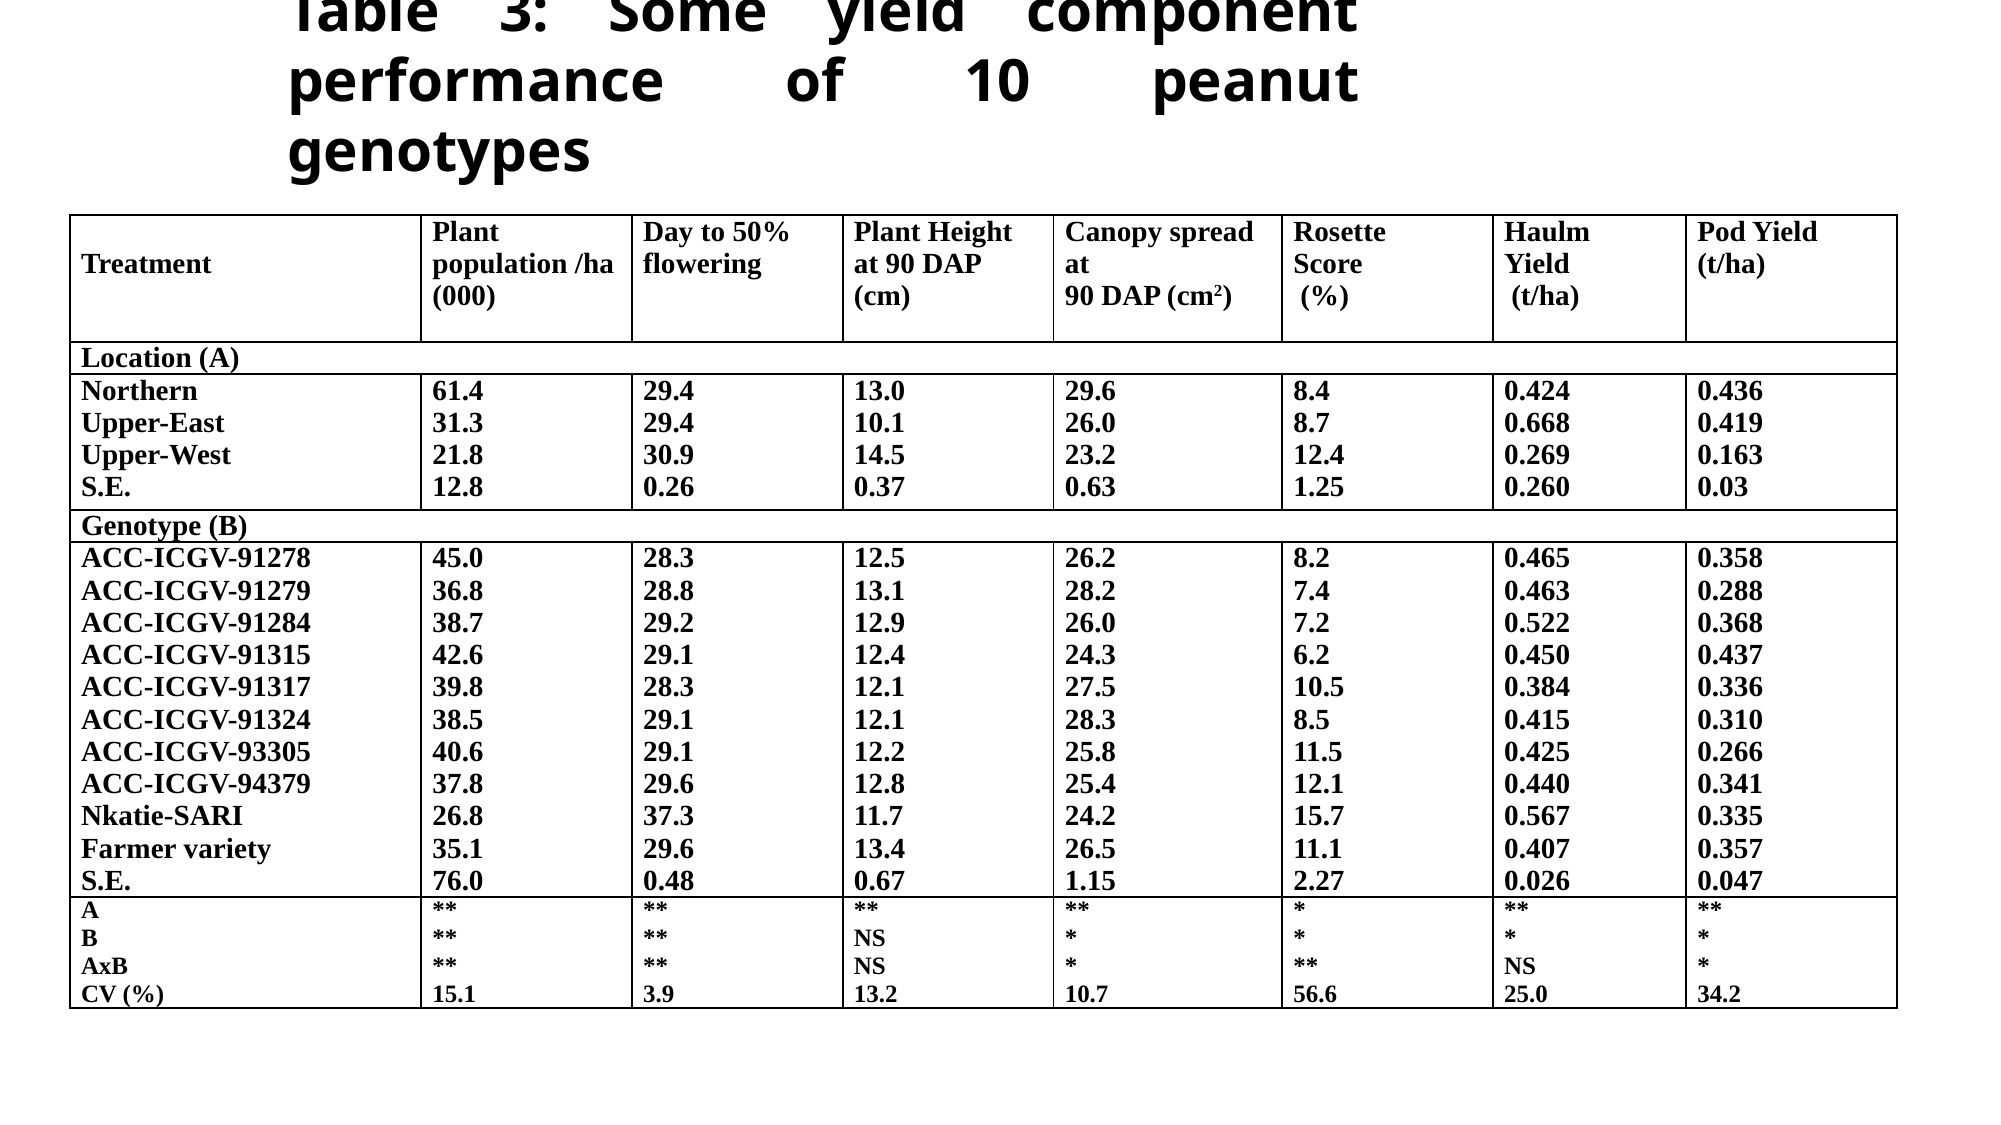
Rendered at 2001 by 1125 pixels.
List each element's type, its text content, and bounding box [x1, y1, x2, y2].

table_cell * * ** 56.6 [1283, 898, 1492, 1007]
table_header Treatment [71, 216, 420, 341]
table_cell 8.2 7.4 7.2 6.2 10.5 8.5 11.5 12.1 15.7 11.1 2.27 [1283, 543, 1492, 896]
table_cell 0.424 0.668 0.269 0.260 [1494, 375, 1685, 509]
table_cell 45.0 36.8 38.7 42.6 39.8 38.5 40.6 37.8 26.8 35.1 76.0 [422, 543, 631, 896]
table_cell 13.0 10.1 14.5 0.37 [844, 375, 1053, 509]
table_cell ** * NS 25.0 [1494, 898, 1685, 1007]
table_cell ACC-ICGV-91278 ACC-ICGV-91279 ACC-ICGV-91284 ACC-ICGV-91315 ACC-ICGV-91317 ACC-ICGV-91324 ACC-ICGV-93305 ACC-ICGV-94379 Nkatie-SARI Farmer variety S.E. [71, 543, 420, 896]
table_header Canopy spread at 90 DAP (cm2) [1054, 216, 1281, 341]
table_cell 0.436 0.419 0.163 0.03 [1687, 375, 1896, 509]
table_cell ** * * 34.2 [1687, 898, 1896, 1007]
table_cell ** * * 10.7 [1054, 898, 1281, 1007]
table_cell Genotype (B) [71, 511, 1896, 541]
table_cell 12.5 13.1 12.9 12.4 12.1 12.1 12.2 12.8 11.7 13.4 0.67 [844, 543, 1053, 896]
table_cell 61.4 31.3 21.8 12.8 [422, 375, 631, 509]
table_cell ** ** ** 3.9 [633, 898, 842, 1007]
table_cell 29.6 26.0 23.2 0.63 [1054, 375, 1281, 509]
table_cell Northern Upper-East Upper-West S.E. [71, 375, 420, 509]
table_header Plant Height at 90 DAP (cm) [844, 216, 1053, 341]
table_cell 0.358 0.288 0.368 0.437 0.336 0.310 0.266 0.341 0.335 0.357 0.047 [1687, 543, 1896, 896]
table_cell ** NS NS 13.2 [844, 898, 1053, 1007]
text_box Table 3: Some yield component performance of 10 peanut genotypes [272, 0, 1375, 191]
table_header Day to 50% flowering [633, 216, 842, 341]
table_cell ** ** ** 15.1 [422, 898, 631, 1007]
table_cell 8.4 8.7 12.4 1.25 [1283, 375, 1492, 509]
table_header Plant population /ha (000) [422, 216, 631, 341]
table_header Haulm Yield (t/ha) [1494, 216, 1685, 341]
table_header Rosette Score (%) [1283, 216, 1492, 341]
table_cell 29.4 29.4 30.9 0.26 [633, 375, 842, 509]
table_cell A B AxB CV (%) [71, 898, 420, 1007]
table_header Pod Yield (t/ha) [1687, 216, 1896, 341]
table_cell 26.2 28.2 26.0 24.3 27.5 28.3 25.8 25.4 24.2 26.5 1.15 [1054, 543, 1281, 896]
table_cell 28.3 28.8 29.2 29.1 28.3 29.1 29.1 29.6 37.3 29.6 0.48 [633, 543, 842, 896]
table_cell Location (A) [71, 343, 1896, 373]
table_cell 0.465 0.463 0.522 0.450 0.384 0.415 0.425 0.440 0.567 0.407 0.026 [1494, 543, 1685, 896]
